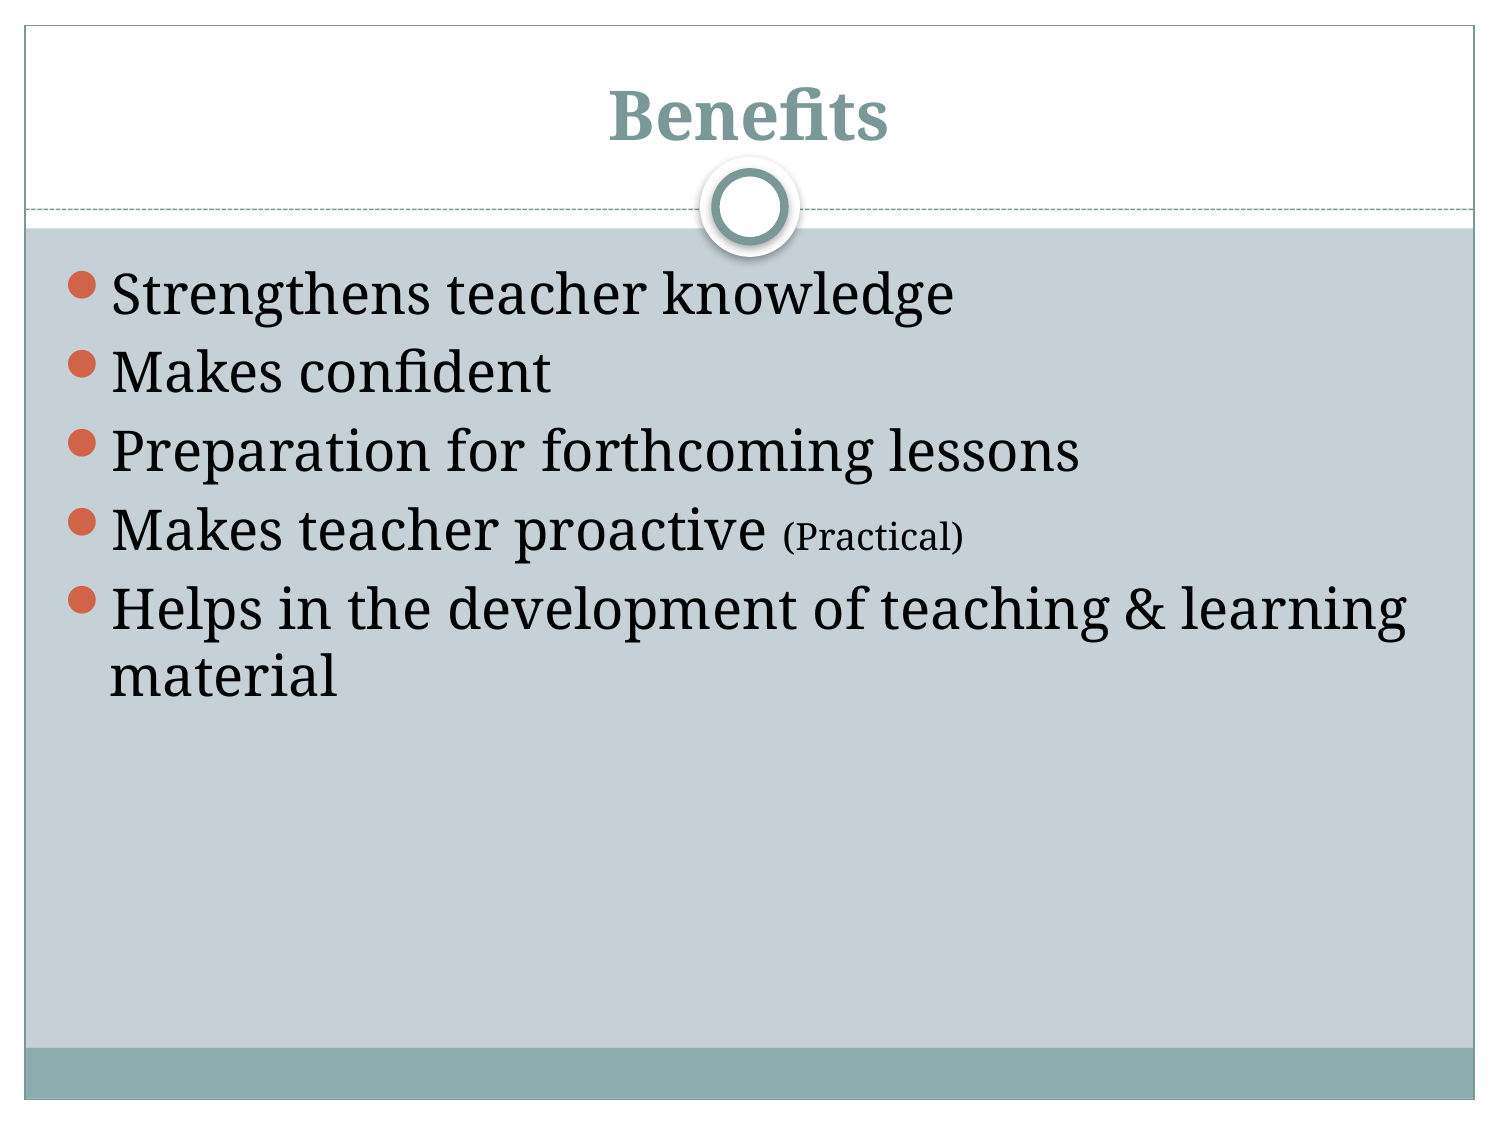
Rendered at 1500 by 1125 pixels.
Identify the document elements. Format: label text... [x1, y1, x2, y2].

list Strengthens teacher knowledge Makes confident Preparation for forthcoming lessons Makes teacher proactive (Practical) Helps in the development of teaching & learning material [49, 250, 1445, 1001]
title Benefits [49, 37, 1450, 162]
